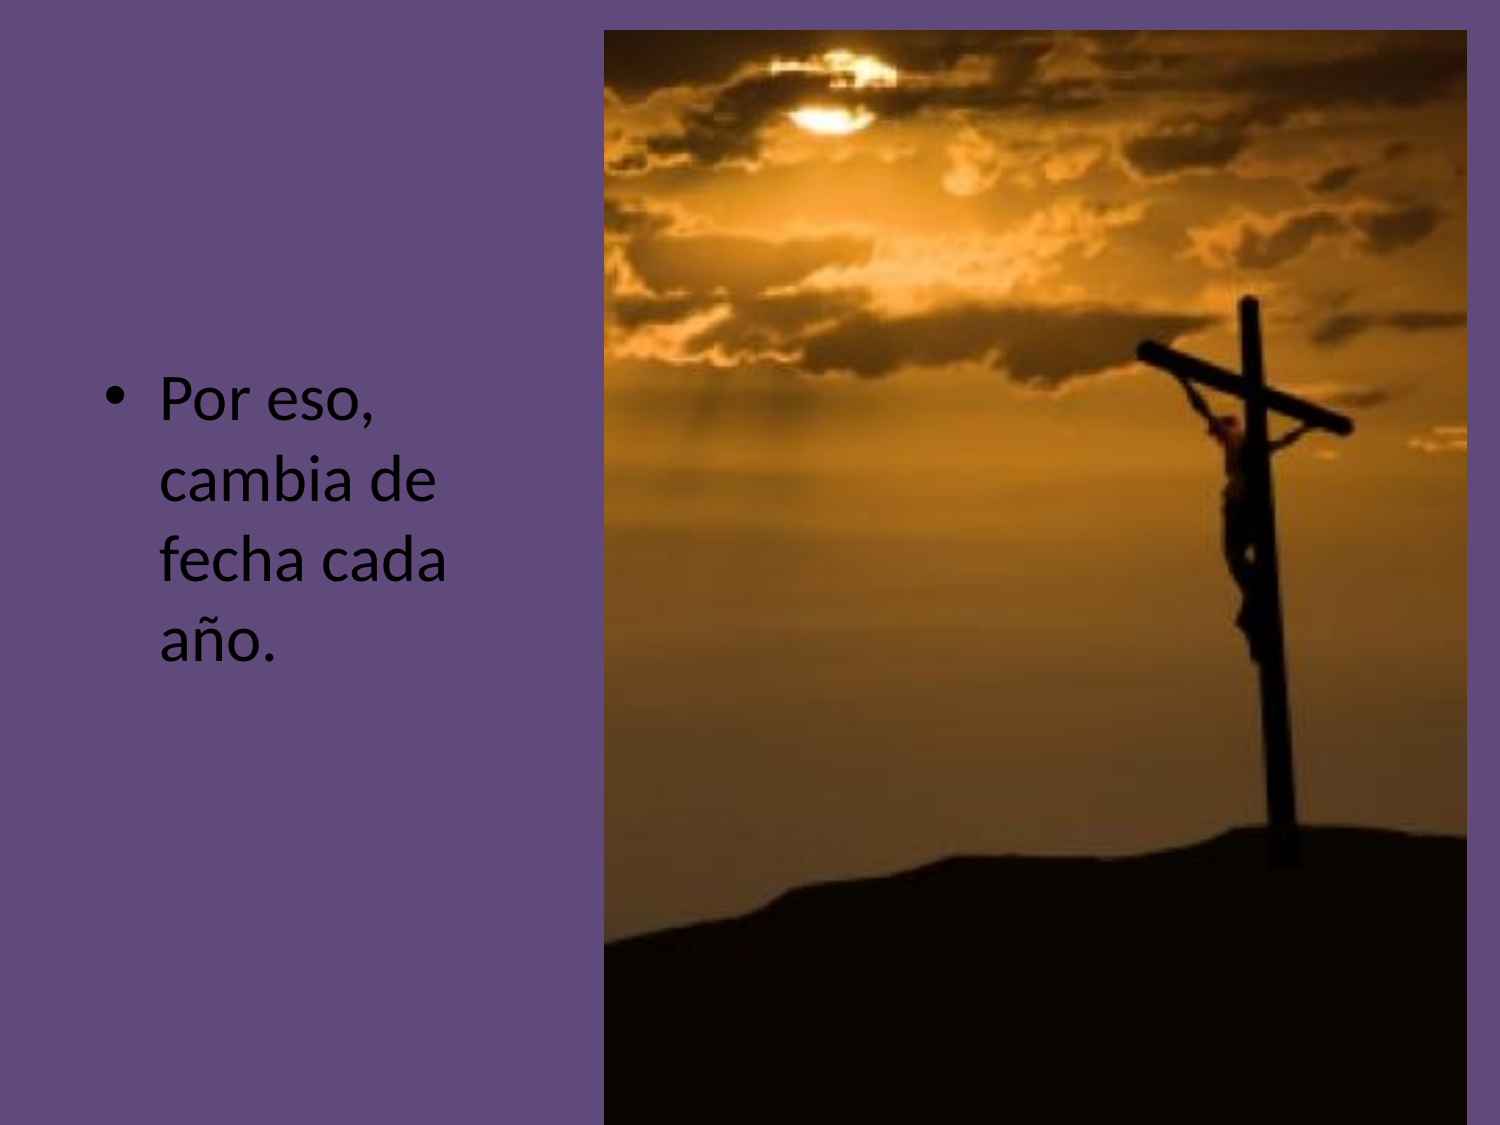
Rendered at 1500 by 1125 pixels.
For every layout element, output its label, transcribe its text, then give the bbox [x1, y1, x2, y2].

list Por eso, cambia de fecha cada año. [88, 66, 573, 1000]
picture [603, 30, 1467, 1125]
